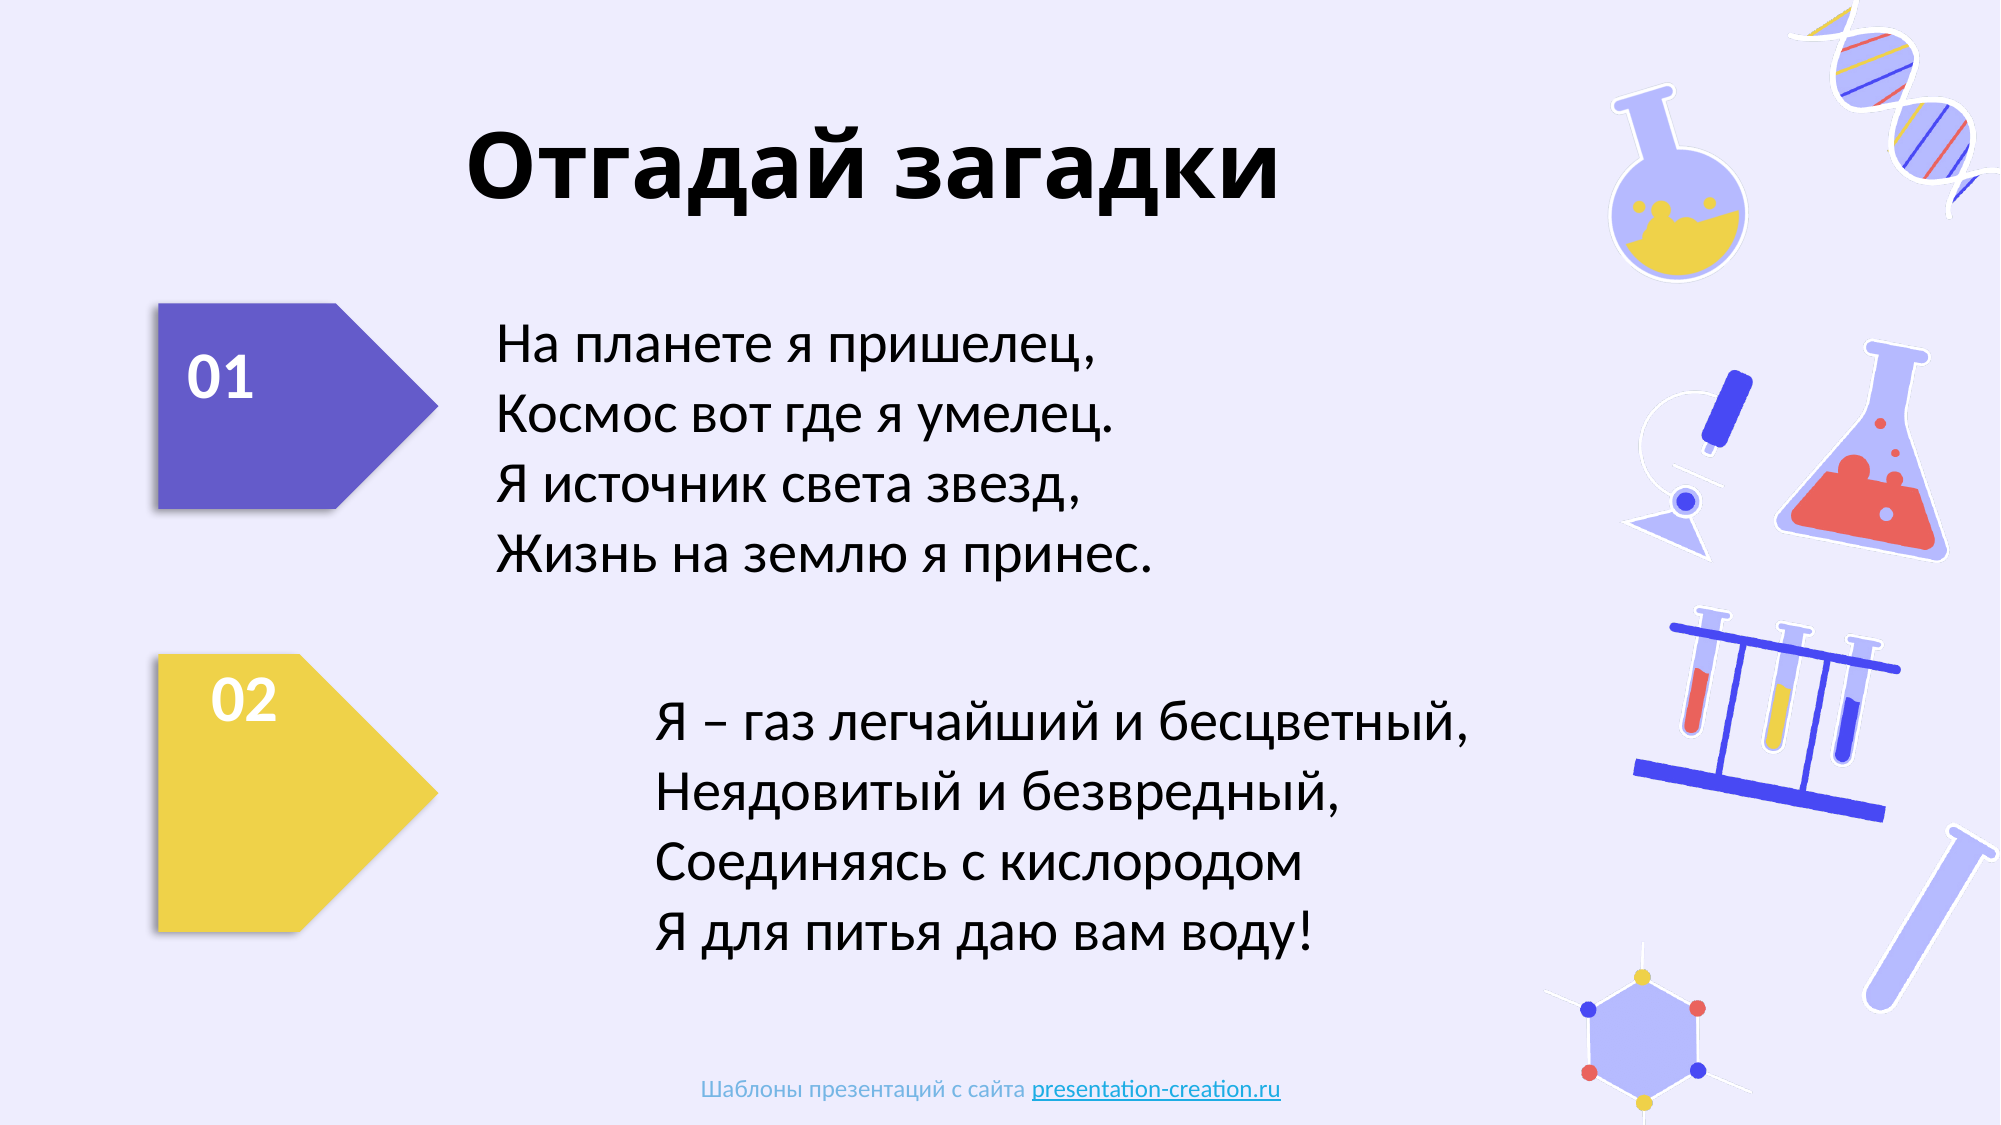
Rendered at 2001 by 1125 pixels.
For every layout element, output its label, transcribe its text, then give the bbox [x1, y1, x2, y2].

text_box [157, 302, 441, 510]
picture [1543, 941, 1753, 1125]
text_box 01 [158, 324, 284, 419]
picture [1656, 369, 1753, 563]
text_box 02 [158, 647, 332, 742]
text_box Я – газ легчайший и бесцветный, Неядовитый и безвредный, Соединяясь с кислородом Я для питья даю вам воду! [640, 675, 1547, 970]
picture [1611, 0, 2001, 312]
text_box На планете я пришелец, Космос вот где я умелец. Я источник света звезд, Жизнь на землю я принес. [481, 296, 1656, 592]
title Отгадай загадки [137, 59, 1611, 278]
picture [1632, 604, 2000, 1014]
text_box Шаблоны презентаций с сайта presentation-creation.ru [641, 1064, 1341, 1125]
text_box [157, 653, 441, 933]
picture [1773, 338, 1950, 563]
